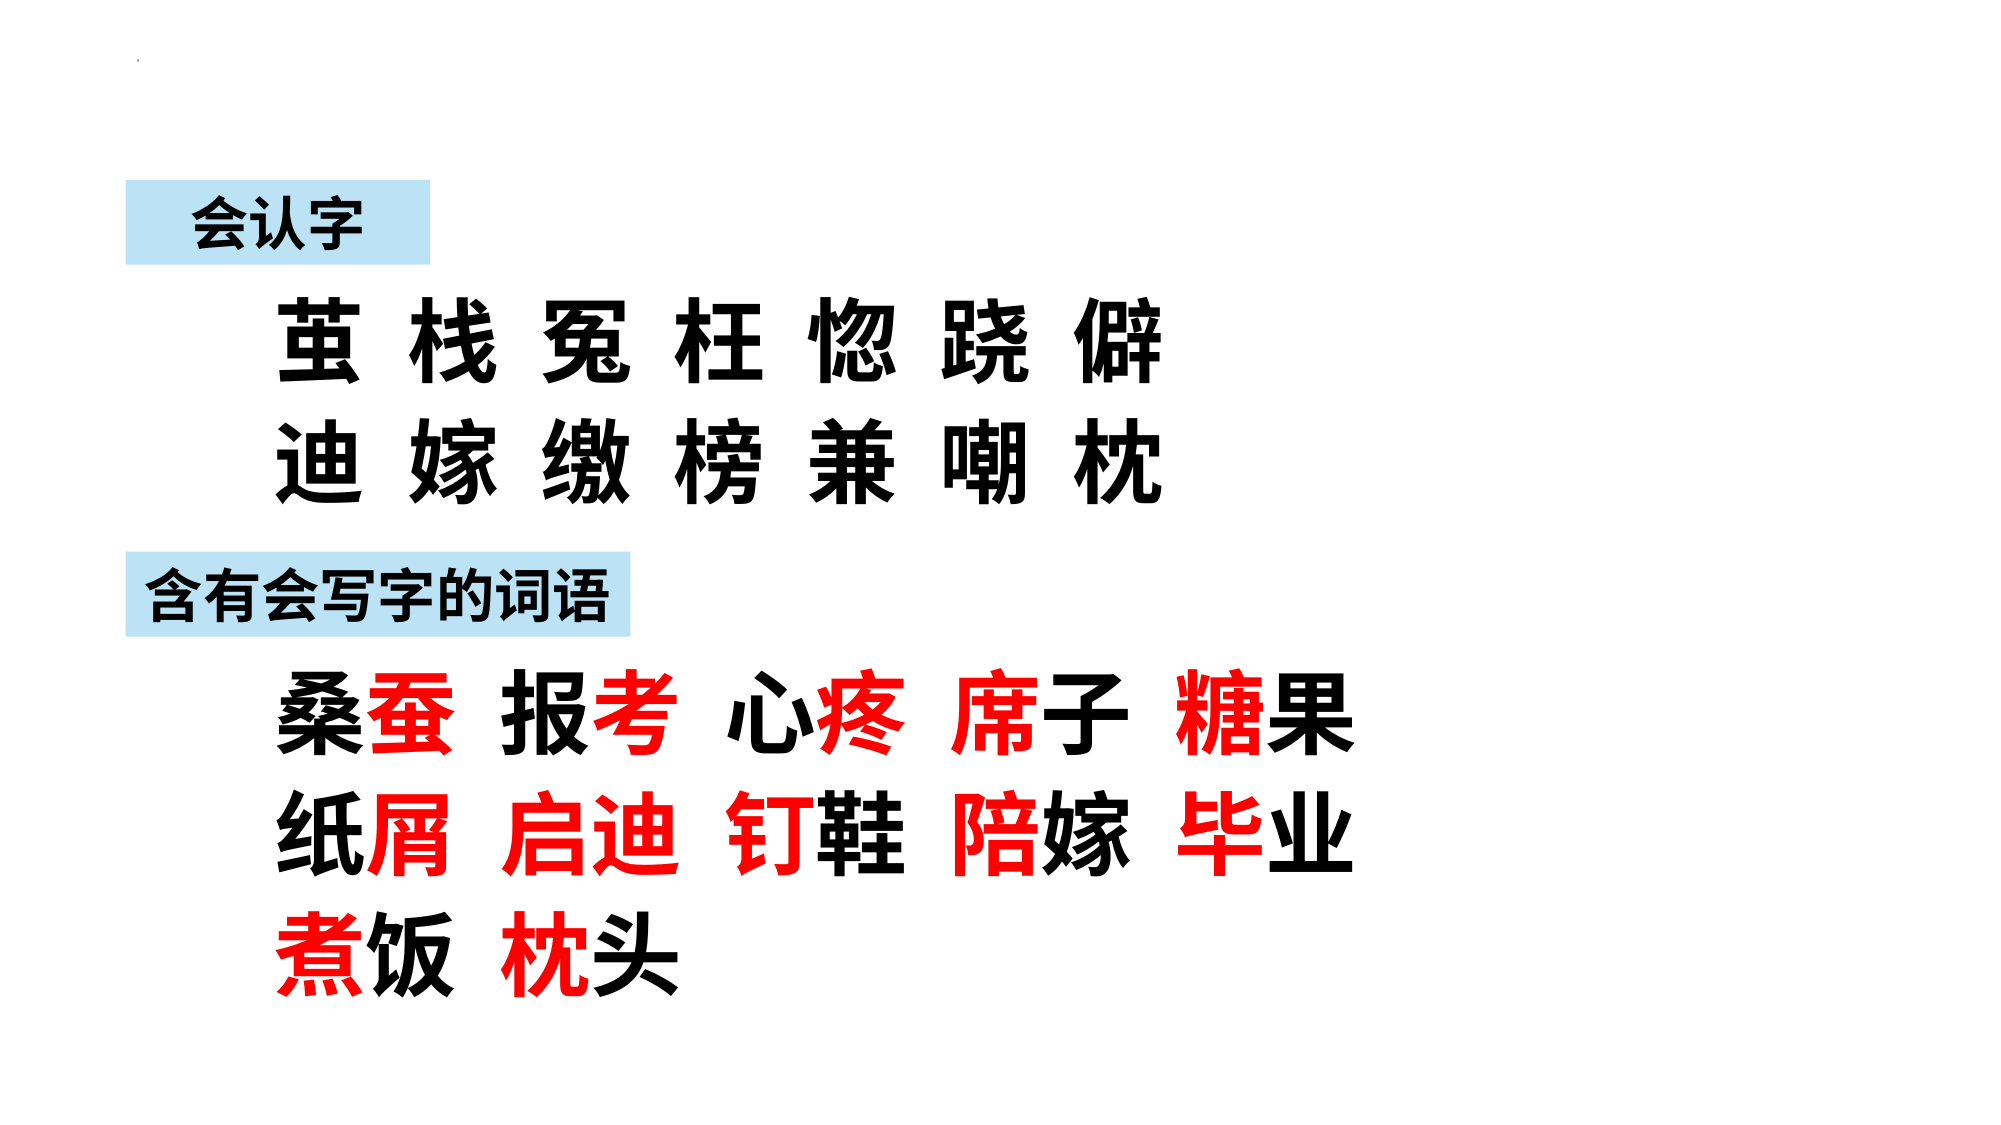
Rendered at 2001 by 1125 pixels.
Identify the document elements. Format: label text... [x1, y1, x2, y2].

text_box 含有会写字的词语 [125, 551, 631, 637]
text_box 会认字 [125, 179, 431, 265]
text_box 桑蚕 报考 心疼 席子 糖果 纸屑 启迪 钉鞋 陪嫁 毕业 煮饭 枕头 [259, 637, 1802, 1015]
text_box 茧 栈 冤 枉 惚 跷 僻 迪 嫁 缴 榜 兼 嘲 枕 [259, 265, 1508, 523]
